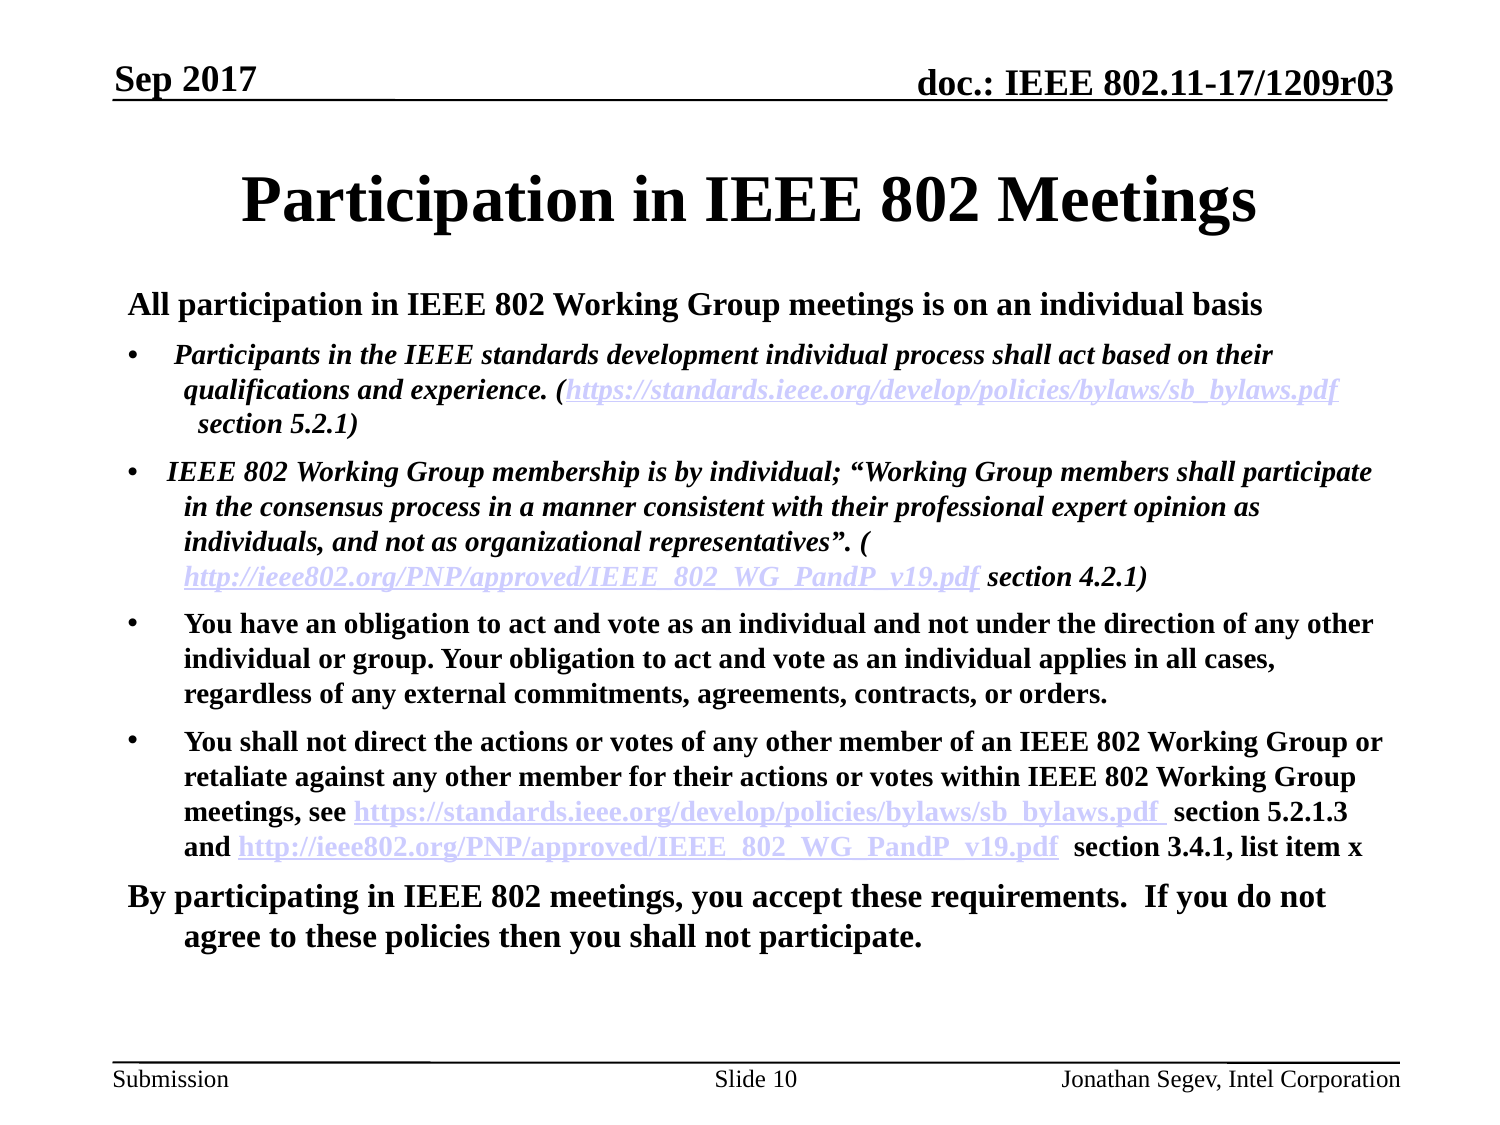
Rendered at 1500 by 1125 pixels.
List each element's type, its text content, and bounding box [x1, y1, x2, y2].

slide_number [114, 54, 423, 99]
slide_number Slide 10 [712, 1061, 800, 1123]
footer Jonathan Segev, Intel Corporation [878, 1061, 1402, 1093]
title Participation in IEEE 802 Meetings [112, 99, 1388, 291]
text_box All participation in IEEE 802 Working Group meetings is on an individual basis • Participants in the IEEE standards development individual process shall act based on their qualifications and experience. (https://standards.ieee.org/develop/policies/bylaws/sb_bylaws.pdf section 5.2.1) • IEEE 802 Working Group membership is by individual; “Working Group members shall participate in the consensus process in a manner consistent with their professional expert opinion as individuals, and not as organizational representatives”. (http://ieee802.org/PNP/approved/IEEE_802_WG_PandP_v19.pdf section 4.2.1) You have an obligation to act and vote as an individual and not under the direction of any other individual or group. Your obligation to act and vote as an individual applies in all cases, regardless of any external commitments, agreements, contracts, or orders. You shall not direct the actions or votes of any other member of an IEEE 802 Working Group or retaliate against any other member for their actions or votes within IEEE 802 Working Group meetings, see https://standards.ieee.org/develop/policies/bylaws/sb_bylaws.pdf section 5.2.1.3 and http://ieee802.org/PNP/approved/IEEE_802_WG_PandP_v19.pdf section 3.4.1, list item x By participating in IEEE 802 meetings, you accept these requirements. If you do not agree to these policies then you shall not participate. [112, 274, 1400, 1013]
